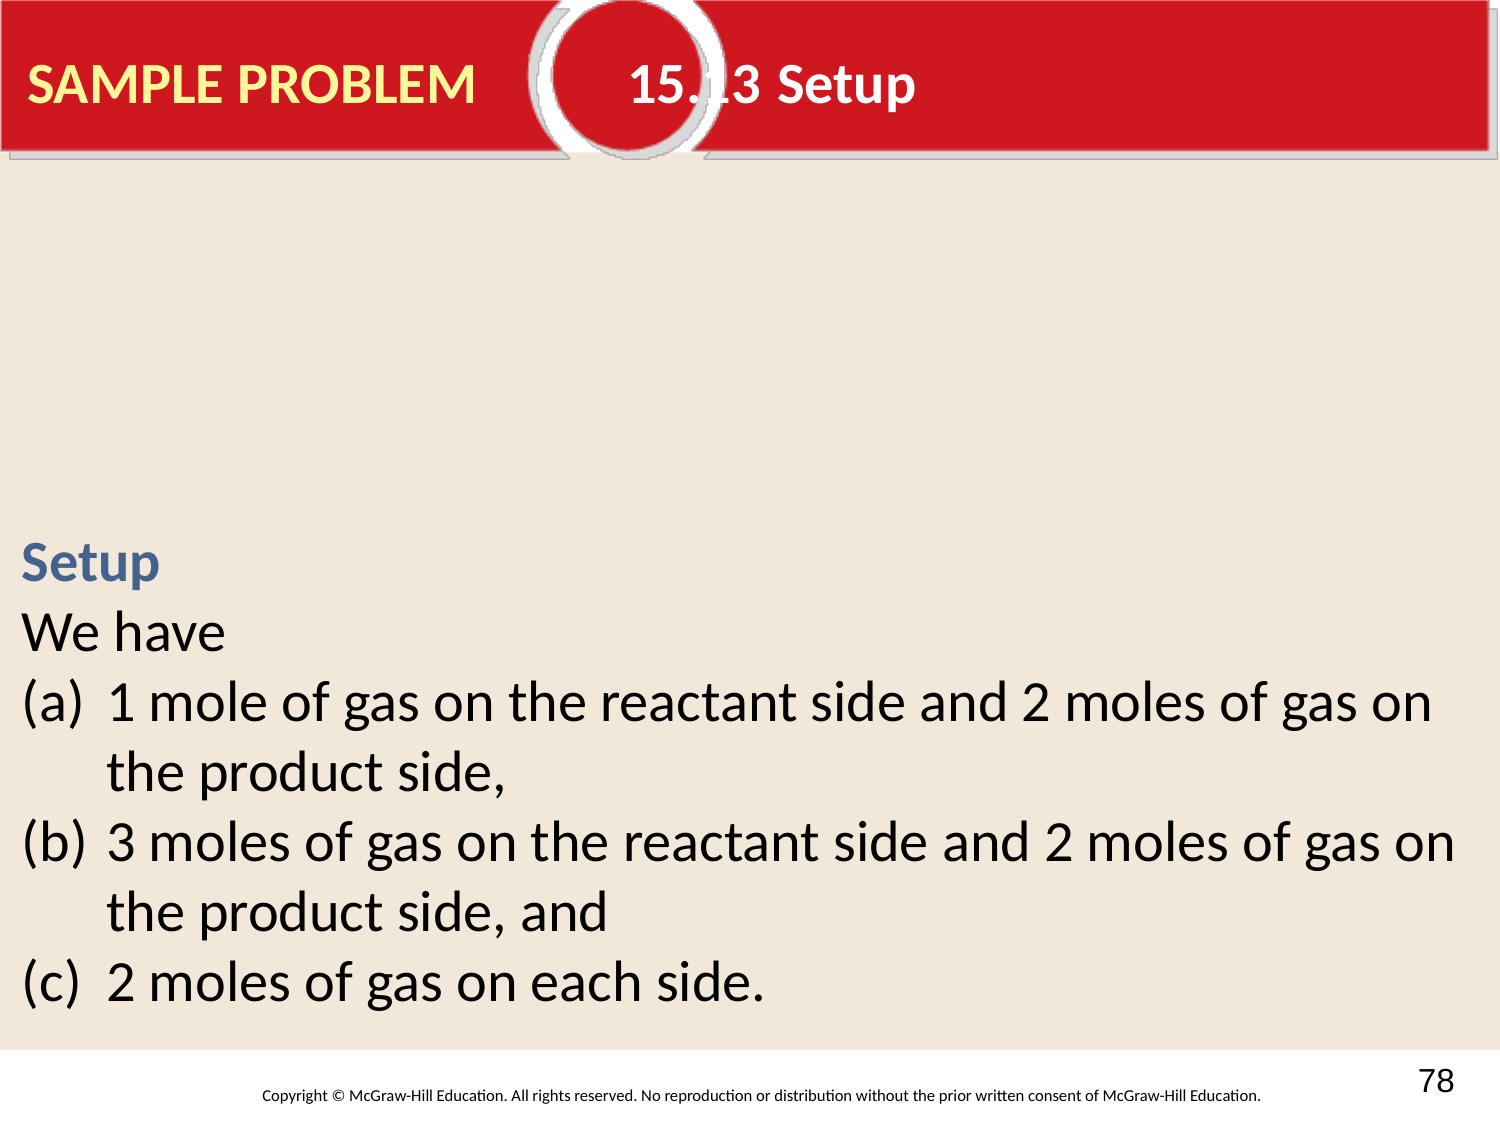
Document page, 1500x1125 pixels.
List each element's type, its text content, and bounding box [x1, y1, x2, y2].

picture [0, 0, 1500, 162]
title SAMPLE PROBLEM 15.13 Setup [12, 37, 1475, 125]
